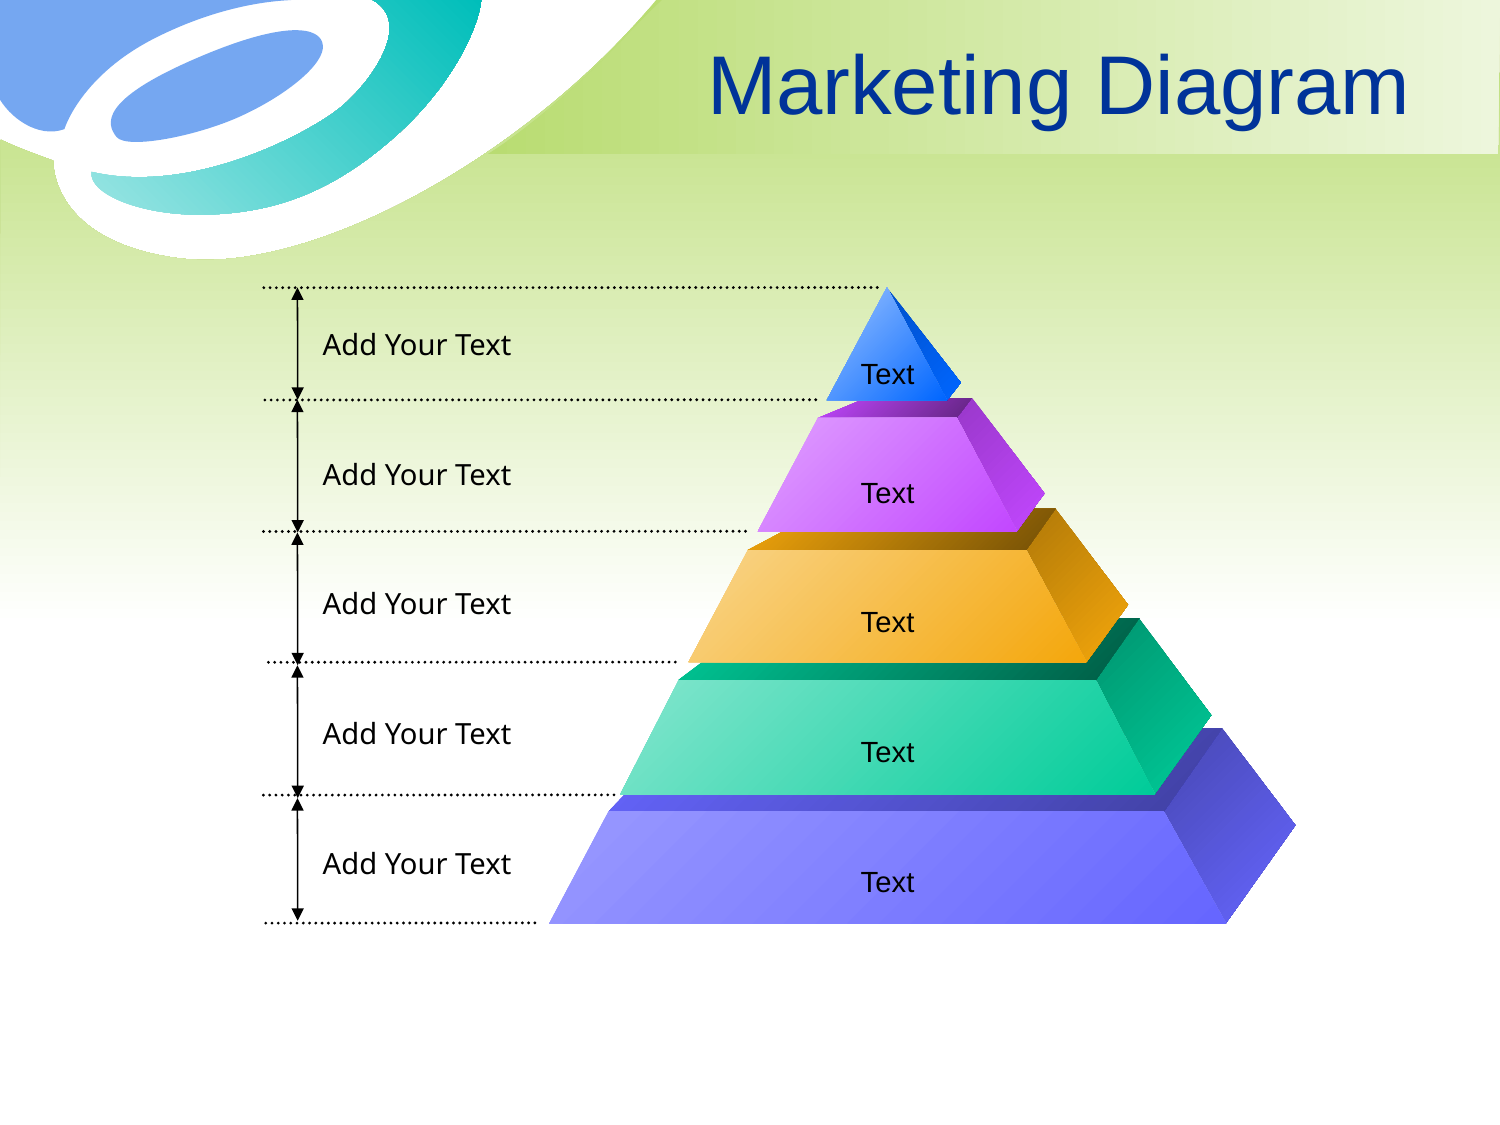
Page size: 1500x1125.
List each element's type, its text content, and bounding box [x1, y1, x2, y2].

title Marketing Diagram [99, 24, 1425, 138]
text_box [548, 287, 1296, 924]
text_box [262, 287, 546, 924]
